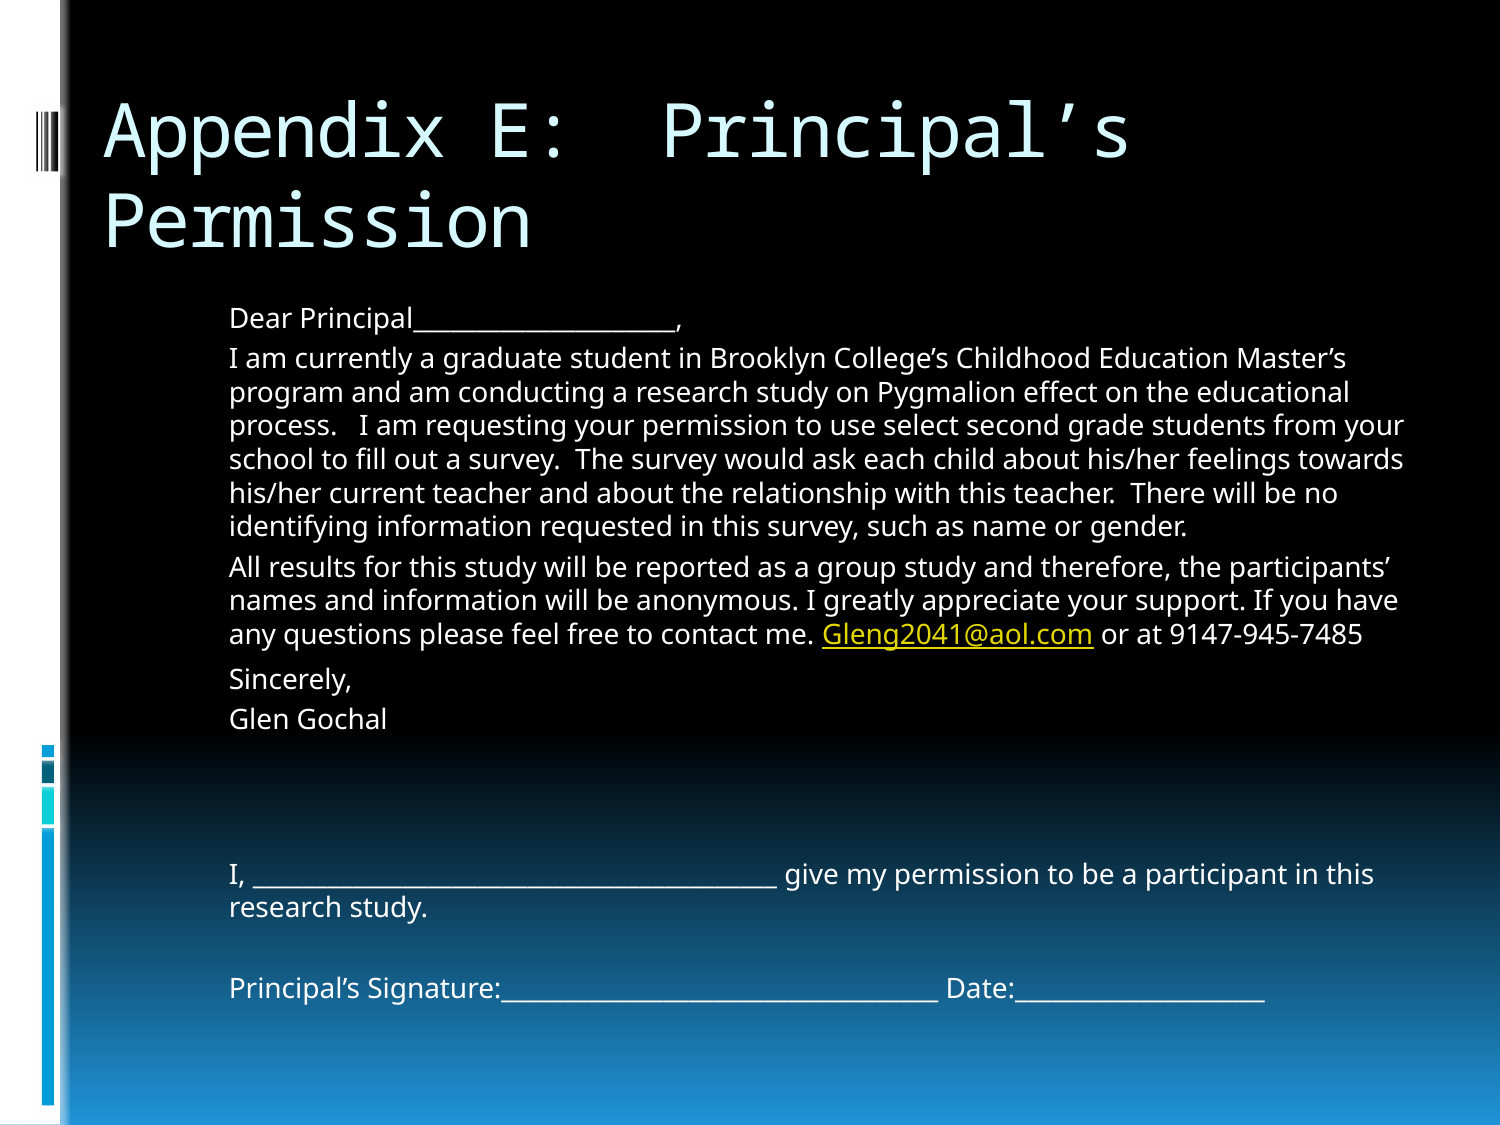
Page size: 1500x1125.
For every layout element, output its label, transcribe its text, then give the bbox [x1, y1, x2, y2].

title Appendix E: Principal’s Permission [87, 75, 1500, 225]
list Dear Principal_____________________, I am currently a graduate student in Brooklyn College’s Childhood Education Master’s program and am conducting a research study on Pygmalion effect on the educational process. I am requesting your permission to use select second grade students from your school to fill out a survey. The survey would ask each child about his/her feelings towards his/her current teacher and about the relationship with this teacher. There will be no identifying information requested in this survey, such as name or gender. All results for this study will be reported as a group study and therefore, the participants’ names and information will be anonymous. I greatly appreciate your support. If you have any questions please feel free to contact me. Gleng2041@aol.com or at 9147-945-7485 Sincerely, Glen Gochal I, __________________________________________ give my permission to be a participant in this research study. Principal’s Signature:___________________________________ Date:____________________ [150, 292, 1425, 1043]
